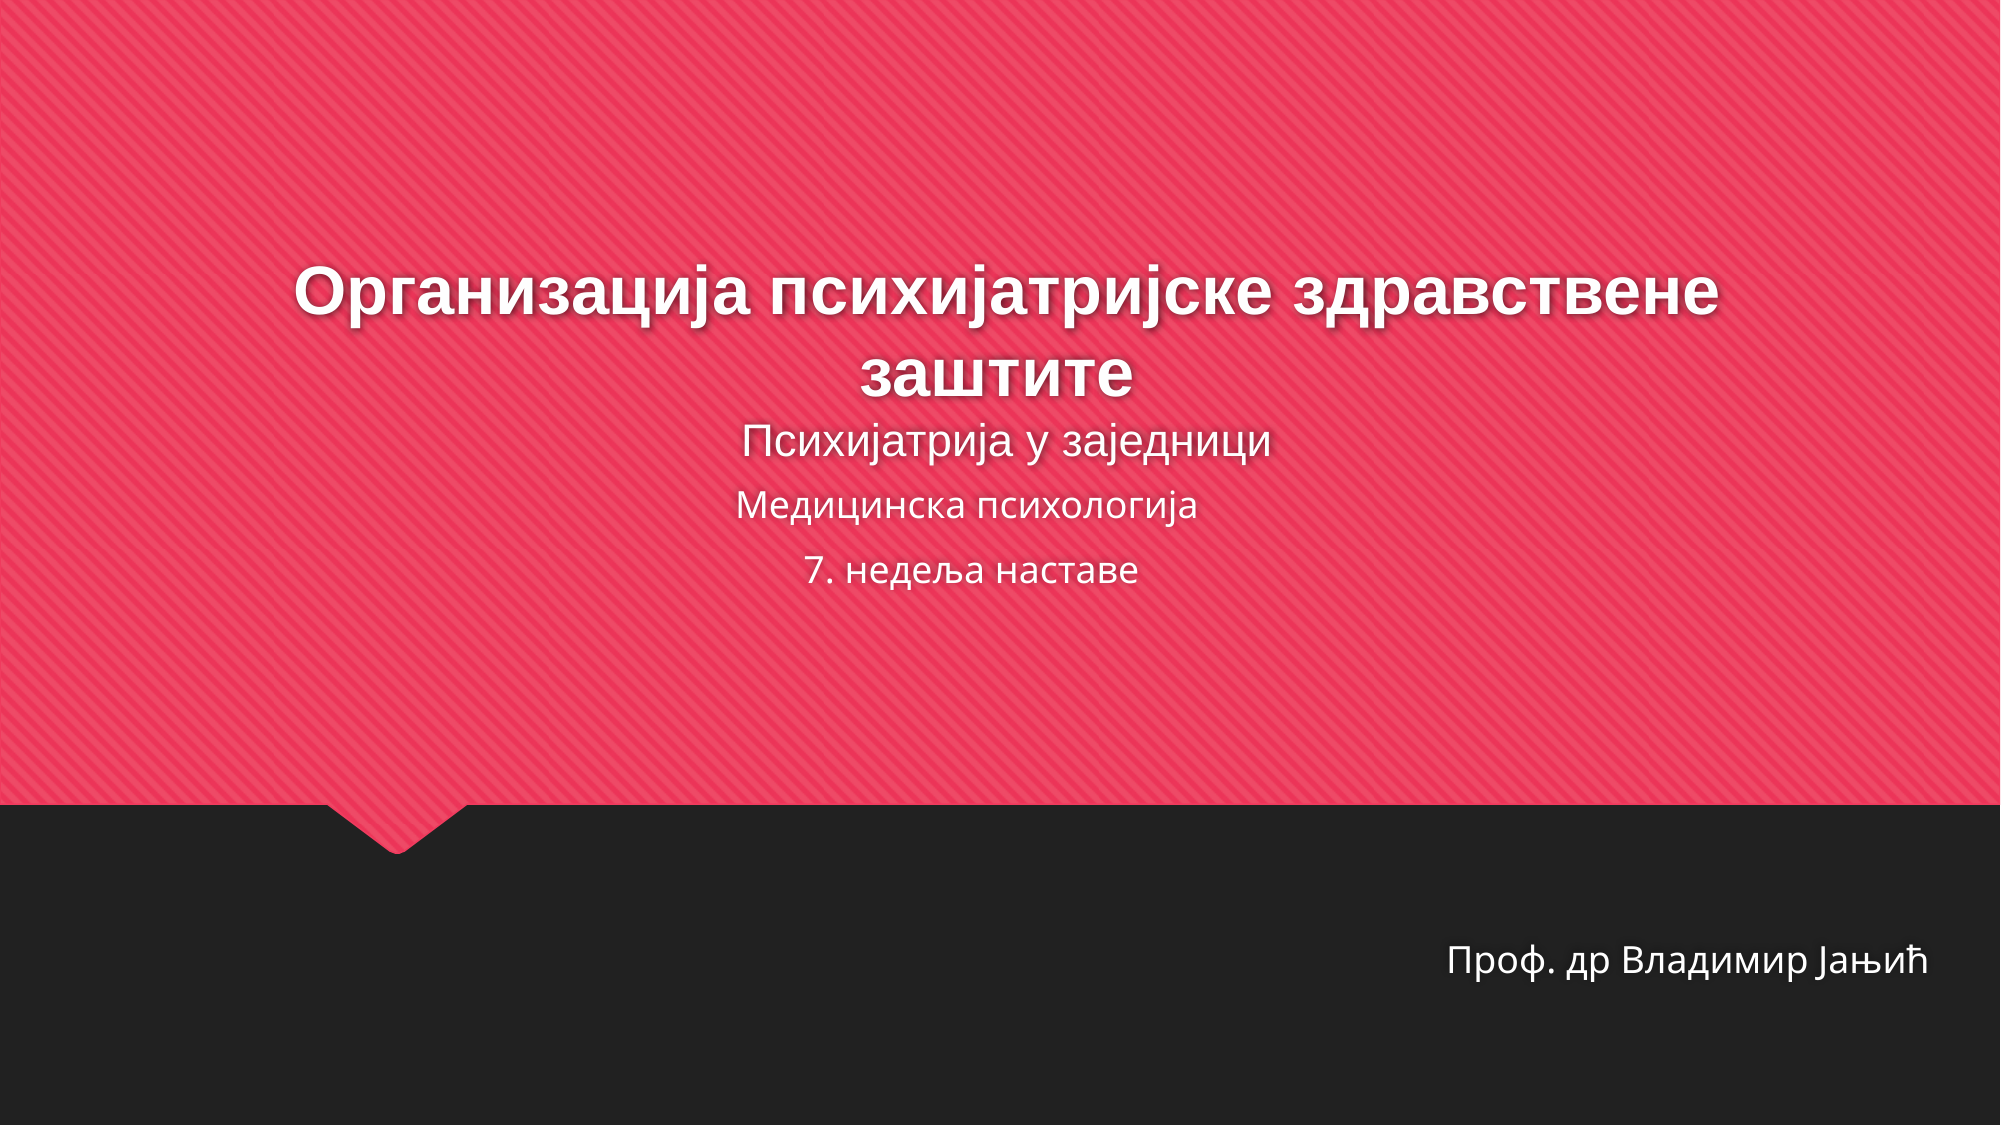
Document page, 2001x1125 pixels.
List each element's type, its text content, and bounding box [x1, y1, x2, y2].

title Организација психијатријске здравствене заштите Психијатрија у заједници [132, 237, 1881, 473]
subtitle Медицинска психологија 7. недеља наставе Проф. др Владимир Јањић [720, 473, 1946, 1083]
